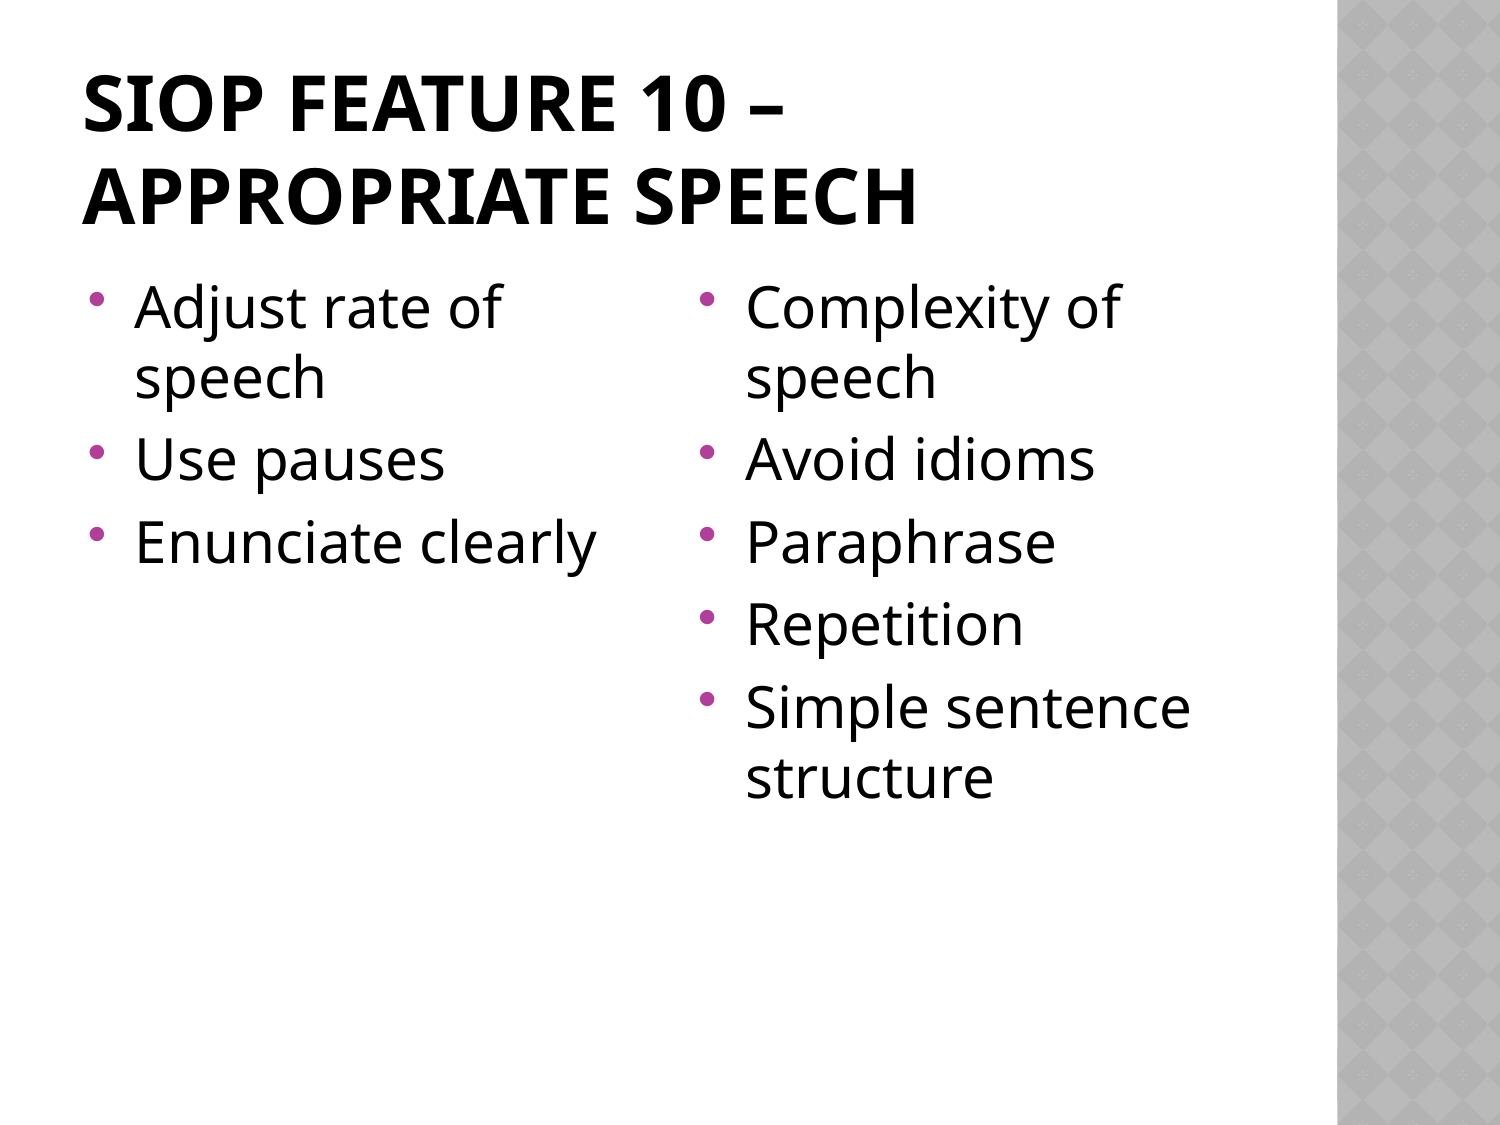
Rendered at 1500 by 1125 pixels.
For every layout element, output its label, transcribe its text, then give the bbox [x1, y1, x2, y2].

list Adjust rate of speech Use pauses Enunciate clearly [75, 262, 653, 1005]
list Complexity of speech Avoid idioms Paraphrase Repetition Simple sentence structure [685, 262, 1263, 1005]
title SIOP Feature 10 – Appropriate Speech [75, 52, 1263, 240]
